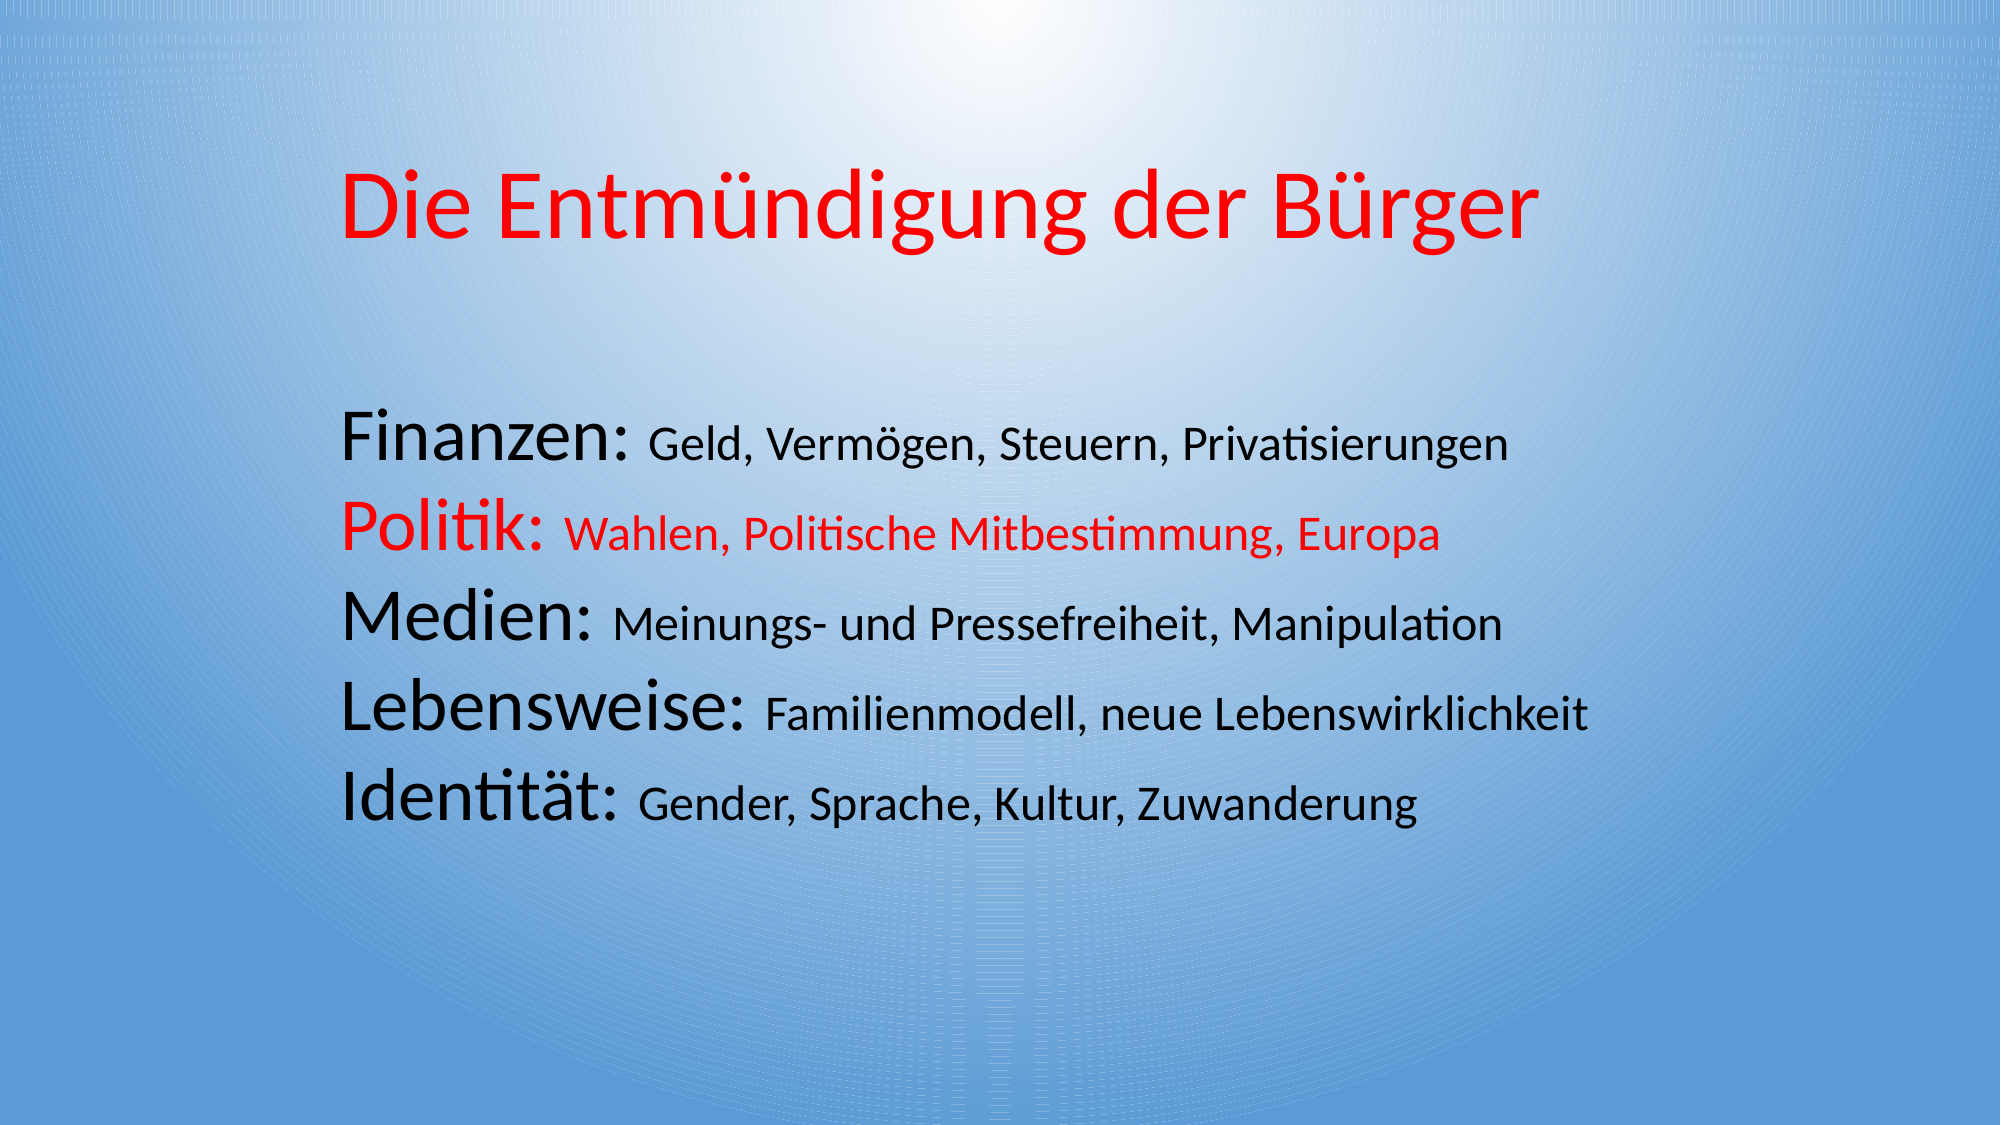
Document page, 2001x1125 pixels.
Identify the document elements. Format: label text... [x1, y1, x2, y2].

text_box Finanzen: Geld, Vermögen, Steuern, Privatisierungen Politik: Wahlen, Politische Mitbestimmung, Europa Medien: Meinungs- und Pressefreiheit, Manipulation Lebensweise: Familienmodell, neue Lebenswirklichkeit Identität: Gender, Sprache, Kultur, Zuwanderung [325, 378, 1800, 889]
text_box Die Entmündigung der Bürger [203, 131, 1678, 267]
